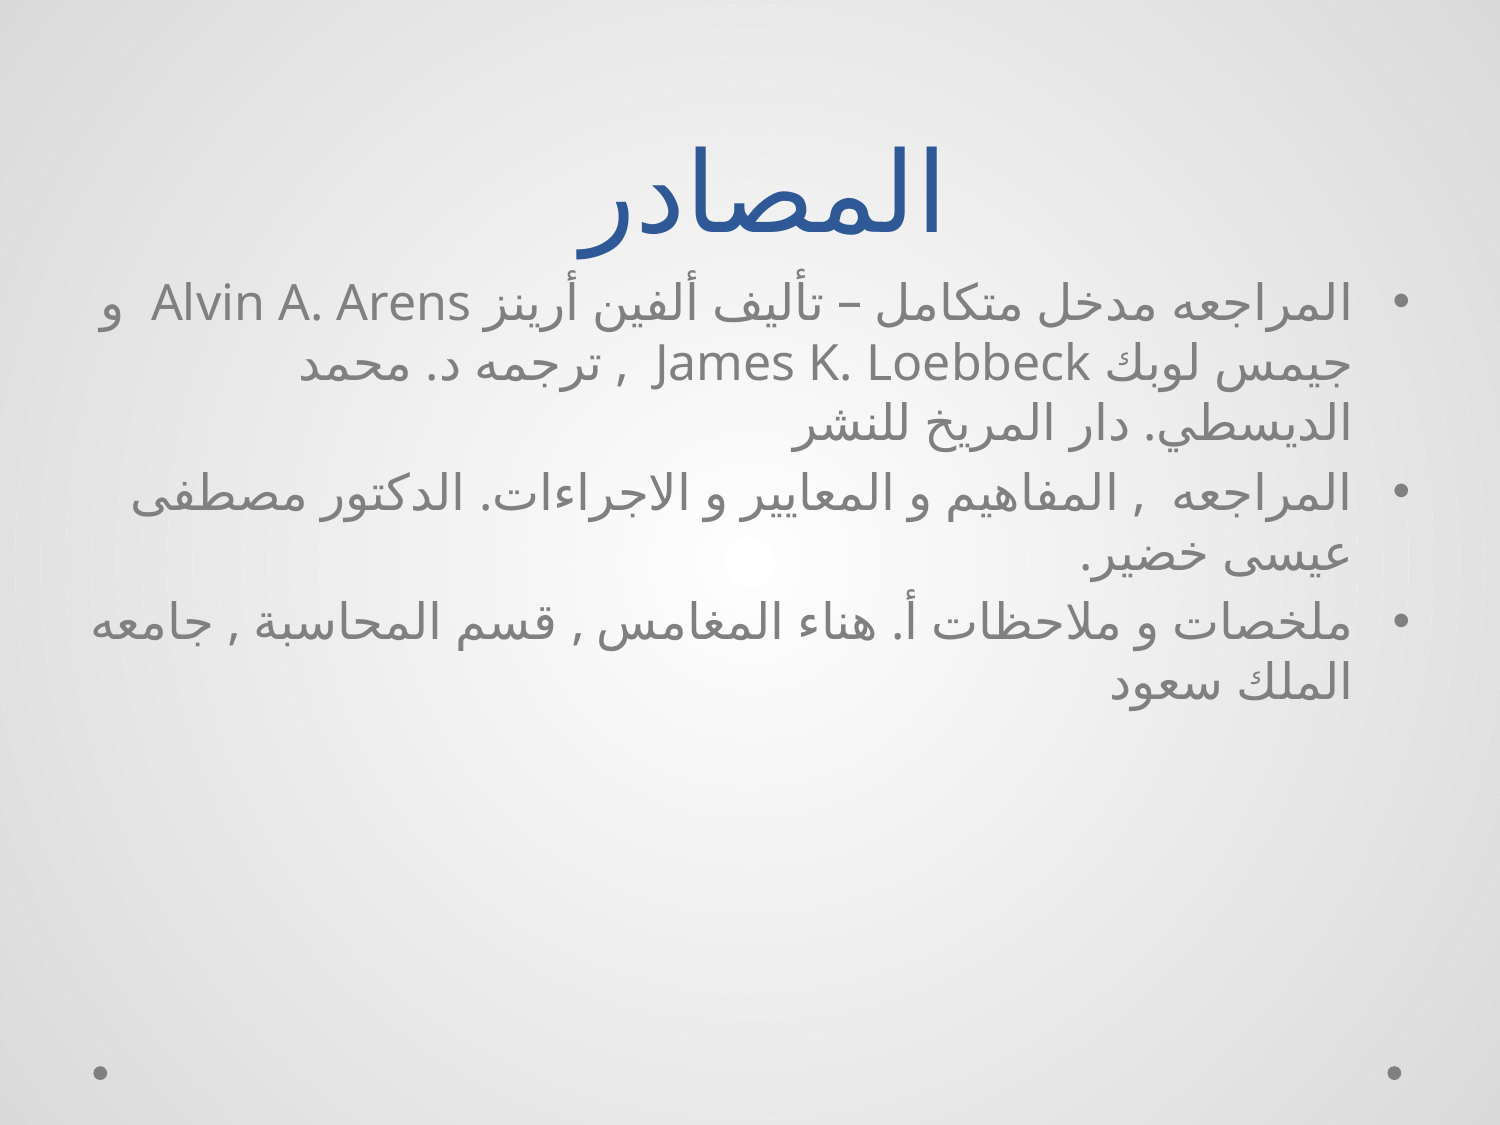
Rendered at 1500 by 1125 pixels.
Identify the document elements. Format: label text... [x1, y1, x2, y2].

title المصادر [75, 0, 1425, 262]
list المراجعه مدخل متكامل – تأليف ألفين أرينز Alvin A. Arens و جيمس لوبك James K. Loebbeck , ترجمه د. محمد الديسطي. دار المريخ للنشر المراجعه , المفاهيم و المعايير و الاجراءات. الدكتور مصطفى عيسى خضير. ملخصات و ملاحظات أ. هناء المغامس , قسم المحاسبة , جامعه الملك سعود [75, 262, 1425, 1005]
